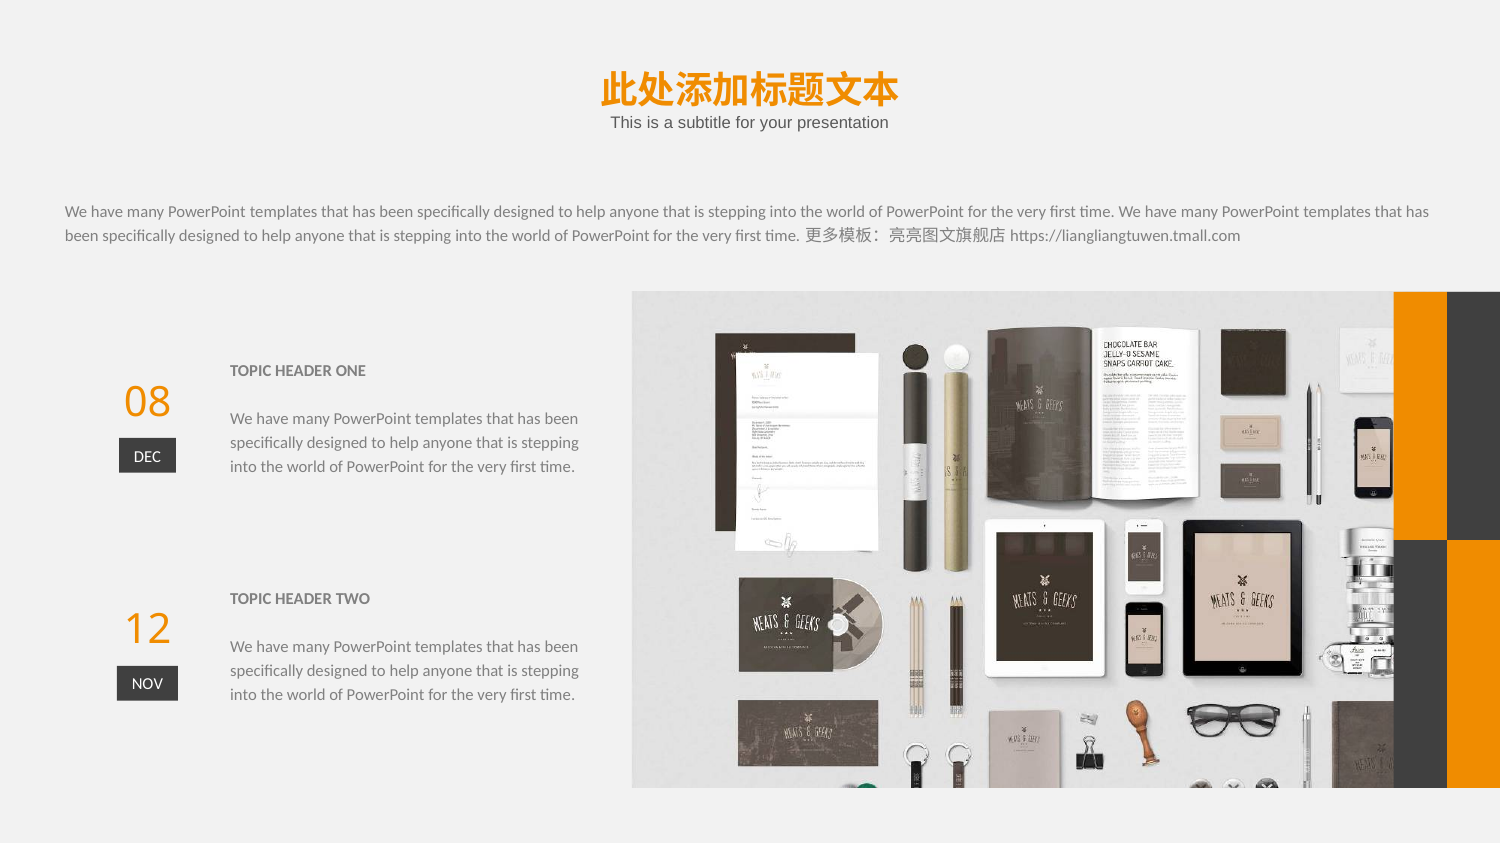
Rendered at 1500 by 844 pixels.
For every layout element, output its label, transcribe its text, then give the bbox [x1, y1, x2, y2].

text_box [1393, 540, 1447, 788]
text_box [1393, 291, 1447, 540]
text_box NOV [116, 665, 178, 701]
text_box 12 [108, 594, 187, 660]
text_box [631, 291, 1393, 788]
text_box [1447, 540, 1500, 788]
text_box We have many PowerPoint templates that has been specifically designed to help anyone that is stepping into the world of PowerPoint for the very first time. We have many PowerPoint templates that has been specifically designed to help anyone that is stepping into the world of PowerPoint for the very first time.更多模板：亮亮图文旗舰店https://liangliangtuwen.tmall.com [64, 197, 1436, 246]
text_box 08 [108, 366, 187, 432]
text_box 此处添加标题文本 [567, 58, 933, 119]
text_box [1447, 291, 1500, 540]
text_box TOPIC HEADER ONE We have many PowerPoint templates that has been specifically designed to help anyone that is stepping into the world of PowerPoint for the very first time. [230, 356, 597, 476]
text_box This is a subtitle for your presentation [602, 112, 898, 133]
text_box TOPIC HEADER TWO We have many PowerPoint templates that has been specifically designed to help anyone that is stepping into the world of PowerPoint for the very first time. [230, 584, 597, 704]
text_box DEC [119, 437, 176, 473]
